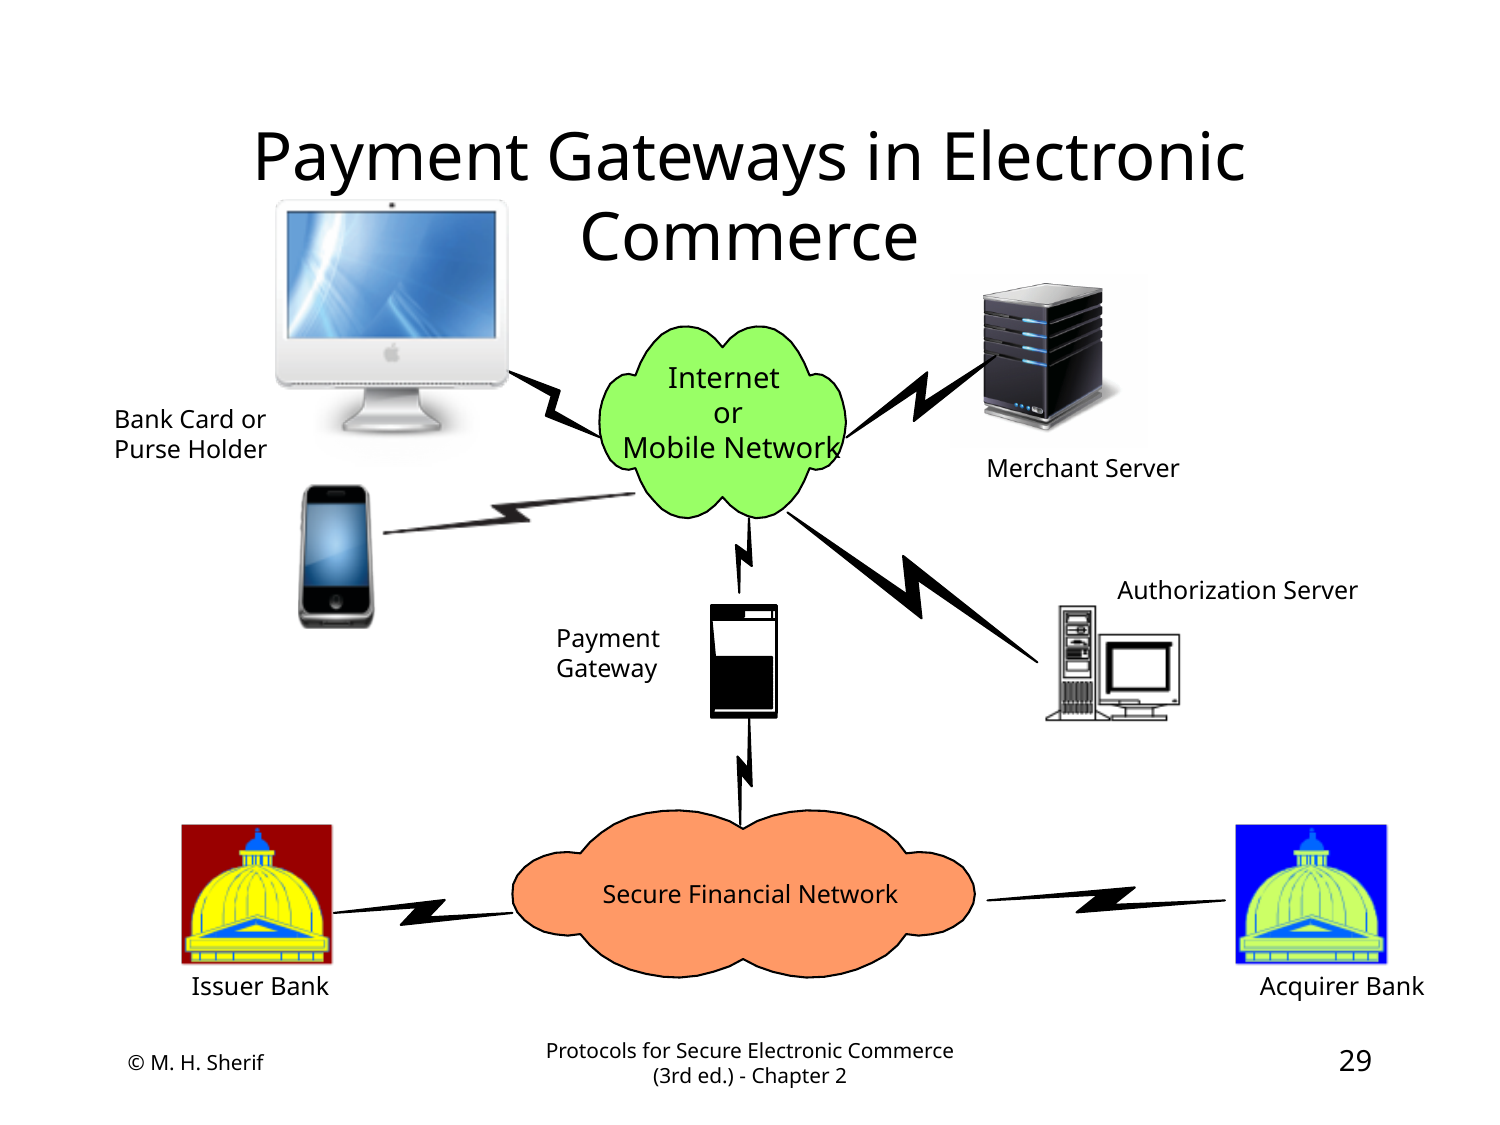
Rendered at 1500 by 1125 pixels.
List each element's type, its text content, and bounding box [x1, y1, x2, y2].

text_box [512, 810, 975, 978]
text_box Payment Gateway [541, 614, 676, 720]
text_box [987, 887, 1223, 913]
picture [1041, 600, 1183, 723]
text_box [846, 372, 944, 438]
text_box Authorization Server [1102, 567, 1374, 613]
slide_number © M. H. Sherif [112, 1025, 425, 1100]
title Payment Gateways in Electronic Commerce [112, 99, 1388, 288]
text_box [646, 326, 799, 352]
text_box [735, 518, 752, 593]
text_box Secure Financial Network [587, 870, 914, 916]
text_box Issuer Bank [176, 974, 345, 1009]
slide_number 29 [1074, 1025, 1388, 1100]
picture [274, 199, 509, 467]
picture [949, 274, 1149, 449]
text_box [637, 473, 808, 519]
footer Protocols for Secure Electronic Commerce (3rd ed.) - Chapter 2 [512, 1025, 988, 1100]
text_box [513, 372, 600, 438]
text_box Acquirer Bank [1244, 963, 1440, 1009]
text_box [345, 899, 513, 925]
text_box Merchant Server [971, 445, 1196, 491]
text_box Bank Card or Purse Holder [99, 396, 270, 471]
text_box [710, 605, 778, 719]
text_box [737, 726, 752, 825]
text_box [174, 816, 341, 972]
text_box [1228, 816, 1395, 972]
picture [297, 484, 636, 629]
text_box [787, 512, 1036, 662]
text_box Internet or Mobile Network [585, 352, 871, 473]
